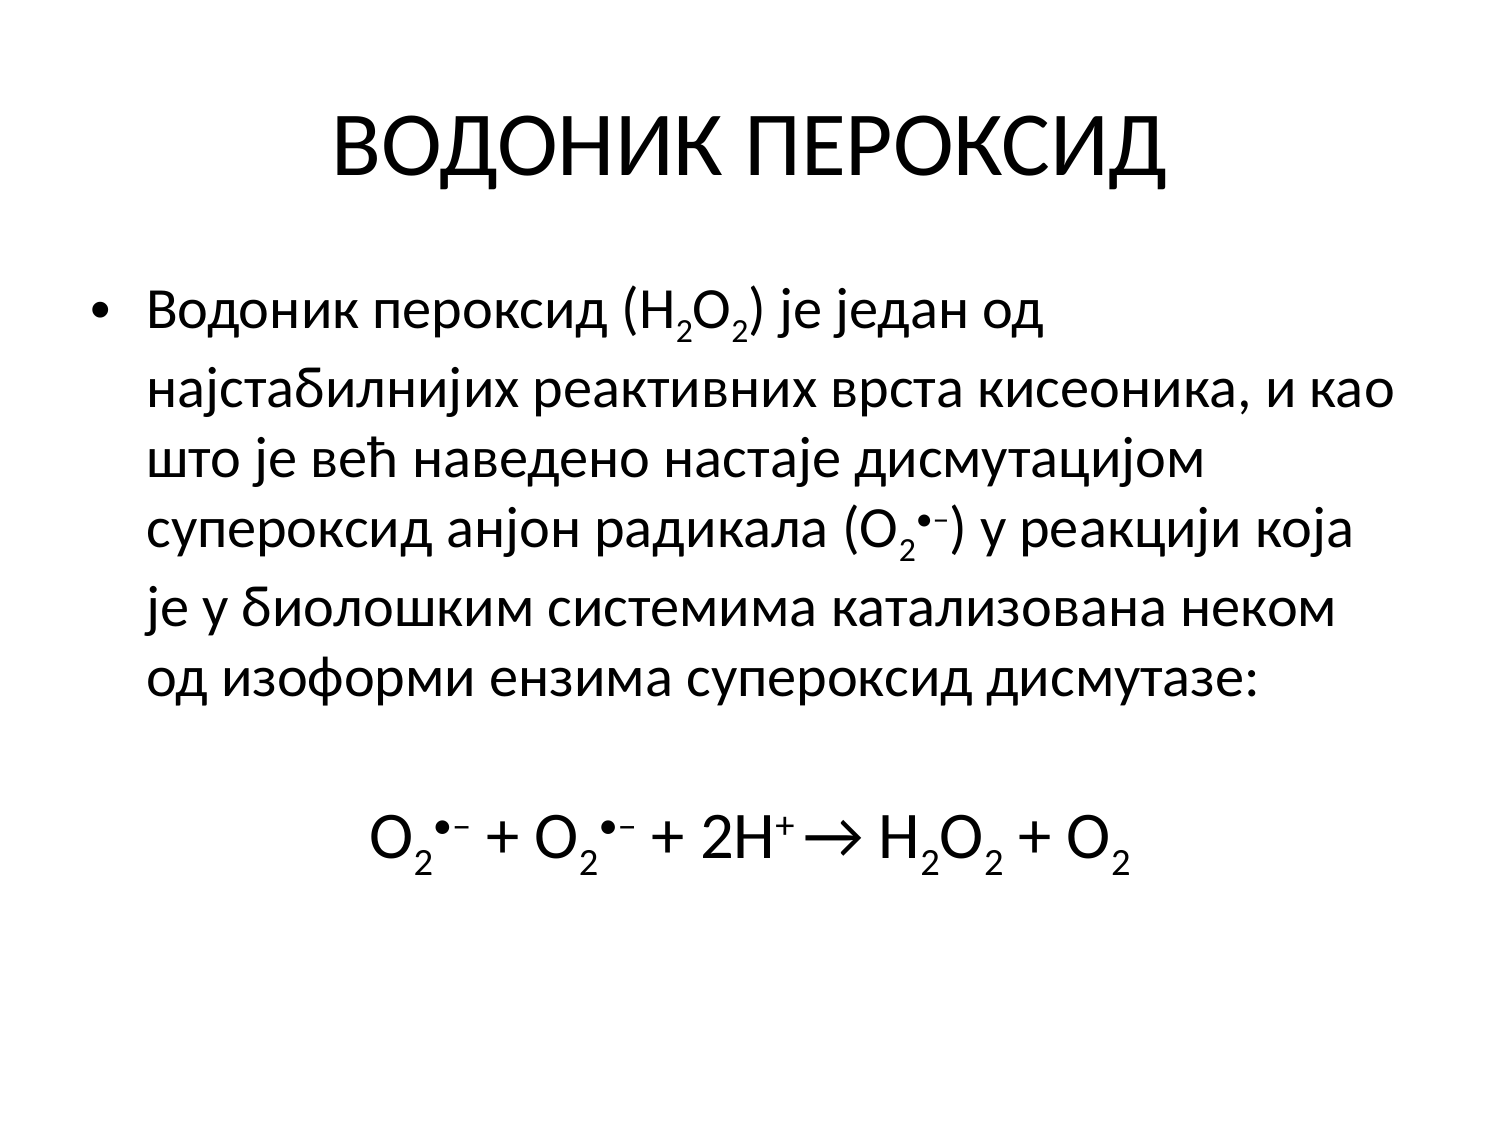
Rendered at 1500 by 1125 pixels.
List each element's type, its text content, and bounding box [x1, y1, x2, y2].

list Водоник пероксид (Н2О2) је један од најстабилнијих реактивних врста кисеоника, и као што је већ наведено настаје дисмутацијом супероксид анјон радикала (O2•–) у реакцији која је у биолошким системима катализована неком од изоформи ензима супероксид дисмутазе: O2•– + O2•– + 2H+ → H2O2 + O2 [75, 262, 1425, 1005]
title ВОДОНИК ПЕРОКСИД [75, 45, 1425, 233]
